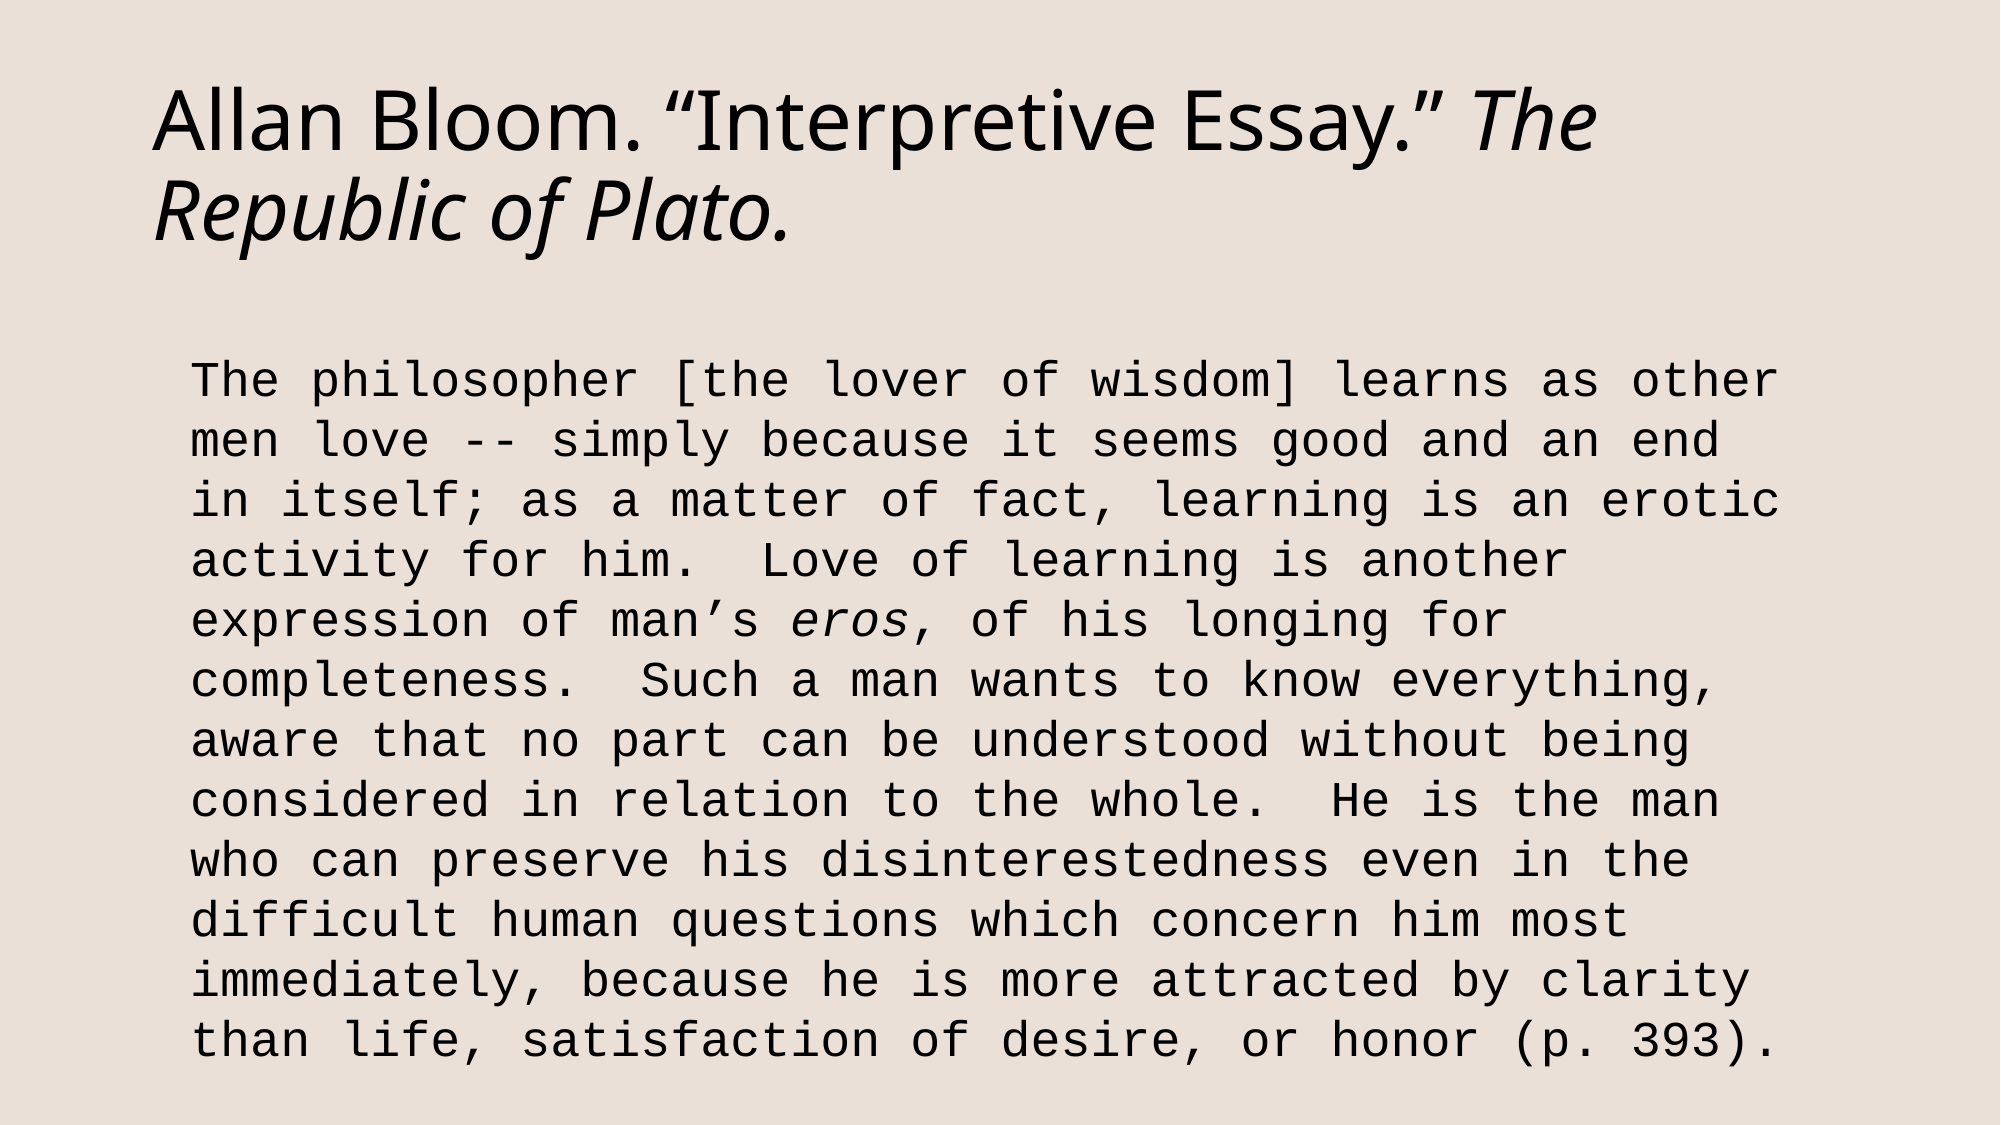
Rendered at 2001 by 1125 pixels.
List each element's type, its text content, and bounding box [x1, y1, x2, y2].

text_box The philosopher [the lover of wisdom] learns as other men love -- simply because it seems good and an end in itself; as a matter of fact, learning is an erotic activity for him. Love of learning is another expression of man’s eros, of his longing for completeness. Such a man wants to know everything, aware that no part can be understood without being considered in relation to the whole. He is the man who can preserve his disinterestedness even in the difficult human questions which concern him most immediately, because he is more attracted by clarity than life, satisfaction of desire, or honor (p. 393). [175, 339, 1824, 1074]
title Allan Bloom. “Interpretive Essay.” The Republic of Plato. [137, 59, 1863, 278]
